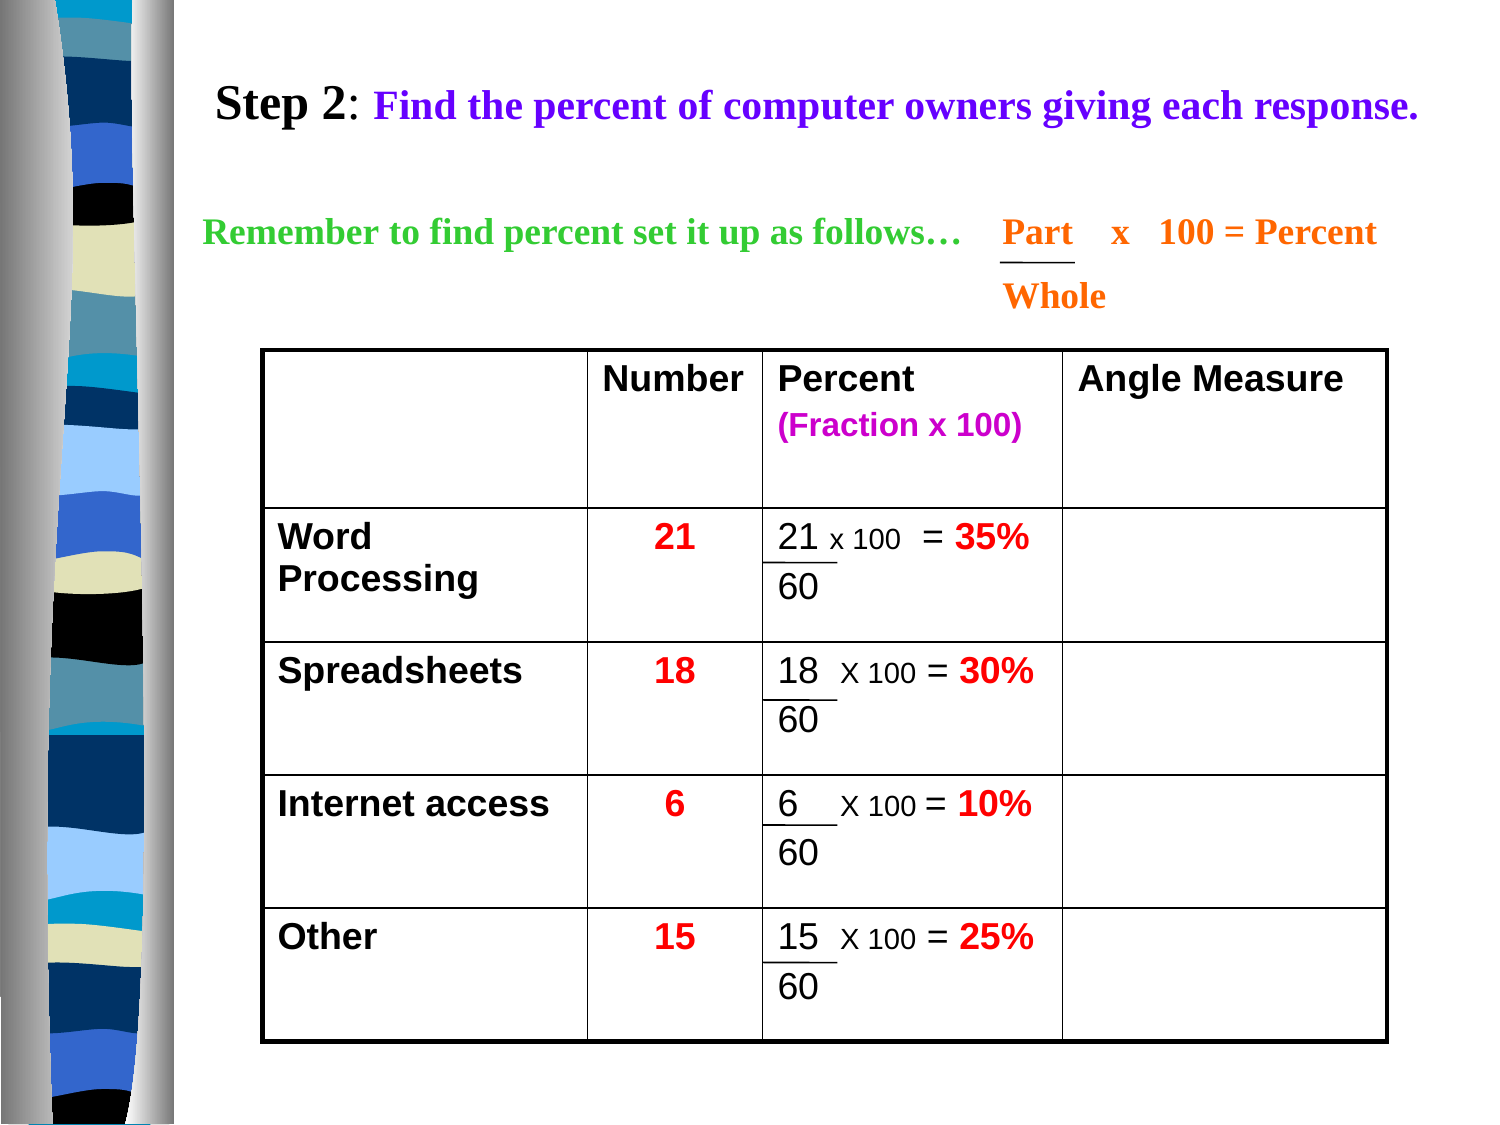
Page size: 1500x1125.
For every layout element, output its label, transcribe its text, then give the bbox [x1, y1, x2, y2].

table_header [265, 352, 587, 507]
table_header Angle Measure [1063, 352, 1385, 507]
text_box Part x 100 = Percent Whole [987, 199, 1413, 324]
table_header Number [588, 352, 762, 507]
table_cell Spreadsheets [265, 643, 587, 774]
text_box Step 2: Find the percent of computer owners giving each response. [200, 62, 1438, 138]
text_box Remember to find percent set it up as follows… [187, 199, 987, 260]
table_cell [1063, 776, 1385, 907]
table_cell Other [265, 909, 587, 1039]
table_cell 15 [588, 909, 762, 1039]
table_cell [1063, 643, 1385, 774]
table_cell Internet access [265, 776, 587, 907]
table_cell [1063, 509, 1385, 641]
table_cell Word Processing [265, 509, 587, 641]
table_cell 18 [588, 643, 762, 774]
table_cell 21 x 100 = 35% 60 [763, 509, 1062, 641]
table_cell 21 [588, 509, 762, 641]
table_cell 18 X 100 = 30% 60 [763, 643, 1062, 774]
table_cell 15 X 100 = 25% 60 [763, 909, 1062, 1039]
table_cell 6 [588, 776, 762, 907]
table_cell 6 X 100 = 10% 60 [763, 776, 1062, 907]
table_cell [1063, 909, 1385, 1039]
table_header Percent (Fraction x 100) [763, 352, 1062, 507]
